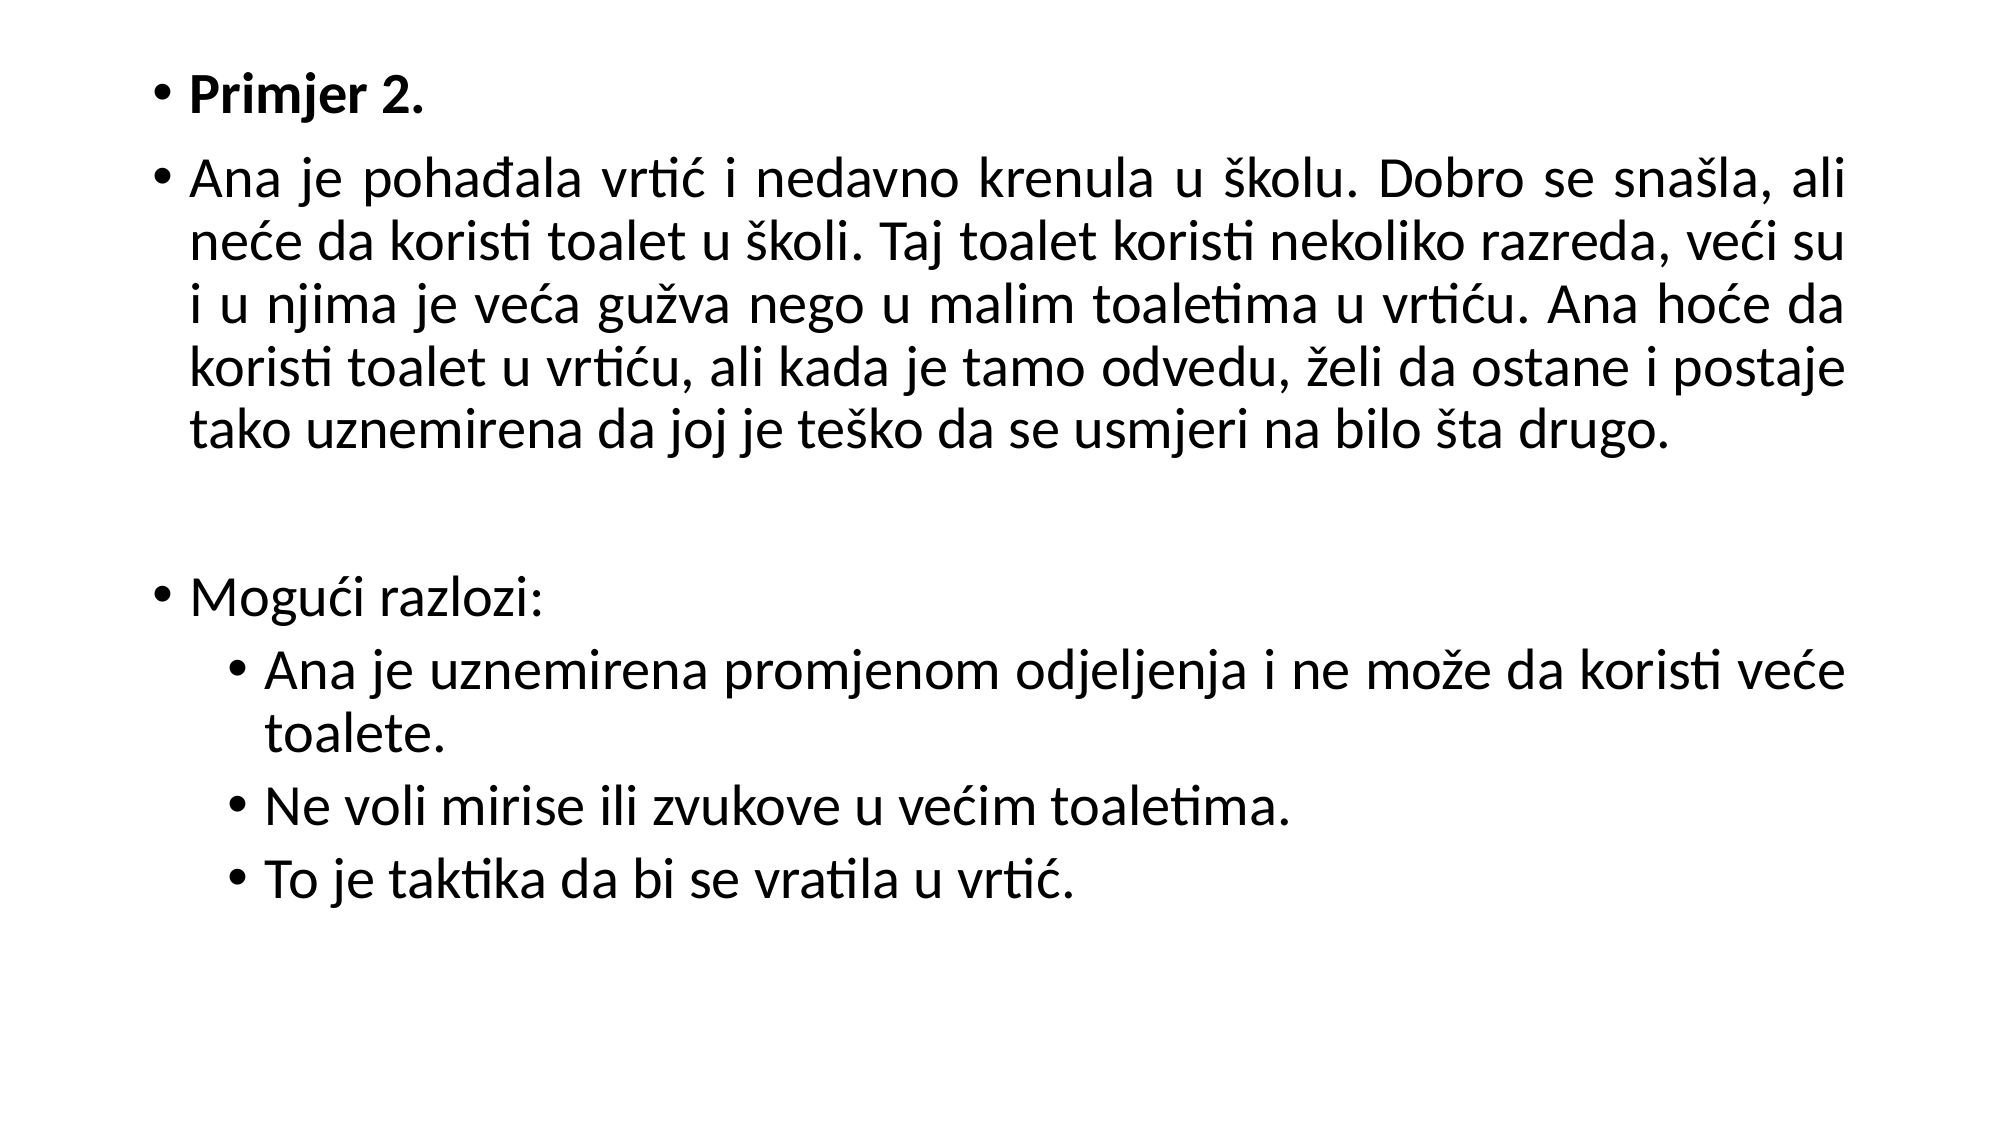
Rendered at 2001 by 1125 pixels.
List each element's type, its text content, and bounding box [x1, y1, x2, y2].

list Primjer 2. Ana je pohađala vrtić i nedavno krenula u školu. Dobro se snašla, ali neće da koristi toalet u školi. Taj toalet koristi nekoliko razreda, veći su i u njima je veća gužva nego u malim toaletima u vrtiću. Ana hoće da koristi toalet u vrtiću, ali kada je tamo odvedu, želi da ostane i postaje tako uznemirena da joj je teško da se usmjeri na bilo šta drugo. Mogući razlozi: Ana je uznemirena promjenom odjeljenja i ne može da koristi veće toalete. Ne voli mirise ili zvukove u većim toaletima. To je taktika da bi se vratila u vrtić. [137, 56, 1863, 1014]
